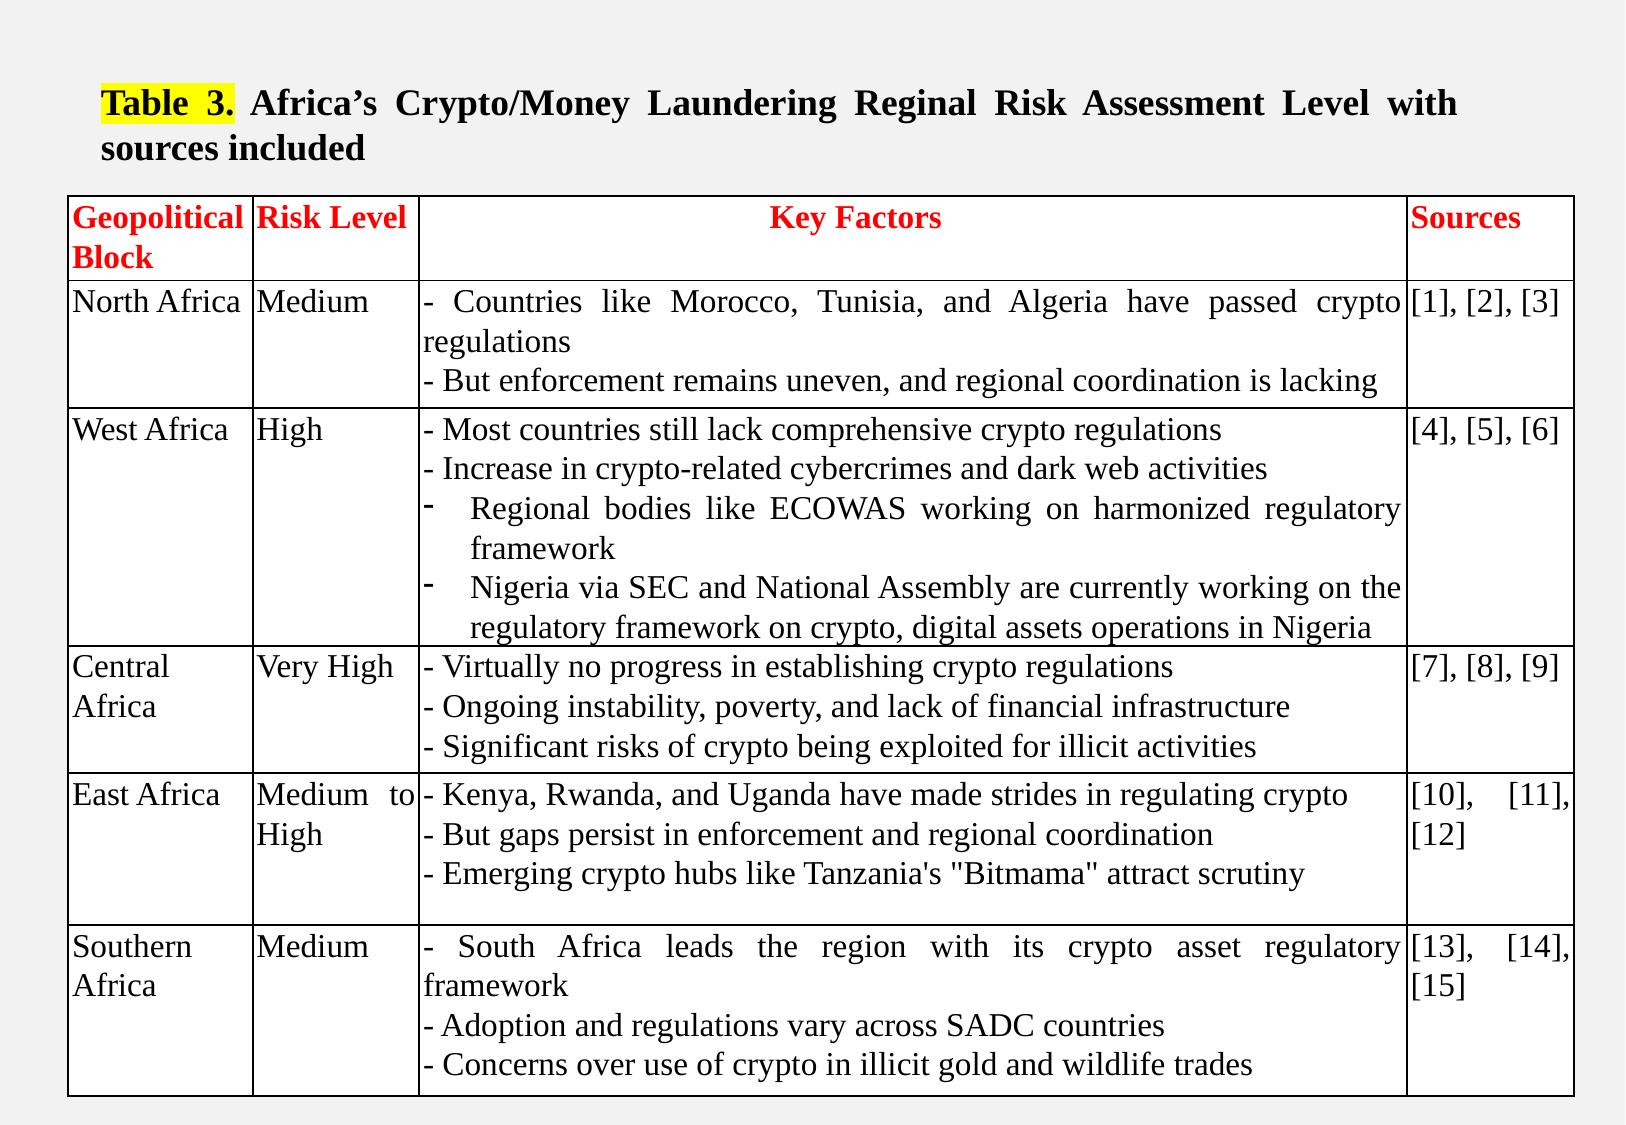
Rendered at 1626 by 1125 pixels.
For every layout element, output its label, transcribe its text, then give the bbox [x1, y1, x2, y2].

table_header Sources [1408, 197, 1573, 280]
table_cell [7], [8], [9] [1408, 647, 1573, 772]
table_cell North Africa [69, 281, 252, 407]
table_cell - South Africa leads the region with its crypto asset regulatory framework - Adoption and regulations vary across SADC countries - Concerns over use of crypto in illicit gold and wildlife trades [420, 926, 1406, 1095]
table_cell - Kenya, Rwanda, and Uganda have made strides in regulating crypto - But gaps persist in enforcement and regional coordination - Emerging crypto hubs like Tanzania's "Bitmama" attract scrutiny [420, 774, 1406, 924]
table_cell [13], [14], [15] [1408, 926, 1573, 1095]
text_box Table 3. Africa’s Crypto/Money Laundering Reginal Risk Assessment Level with sources included [85, 70, 1474, 176]
table_cell Central Africa [69, 647, 252, 772]
table_cell - Virtually no progress in establishing crypto regulations - Ongoing instability, poverty, and lack of financial infrastructure - Significant risks of crypto being exploited for illicit activities [420, 647, 1406, 772]
table_header Geopolitical Block [69, 197, 252, 280]
table_cell High [254, 409, 418, 645]
table_cell Very High [254, 647, 418, 772]
table_cell [10], [11], [12] [1408, 774, 1573, 924]
table_cell Medium to High [254, 774, 418, 924]
table_cell - Most countries still lack comprehensive crypto regulations - Increase in crypto-related cybercrimes and dark web activities Regional bodies like ECOWAS working on harmonized regulatory framework Nigeria via SEC and National Assembly are currently working on the regulatory framework on crypto, digital assets operations in Nigeria [420, 409, 1406, 645]
table_header Key Factors [420, 197, 1406, 280]
table_cell [1], [2], [3] [1408, 281, 1573, 407]
table_cell Medium [254, 281, 418, 407]
table_cell East Africa [69, 774, 252, 924]
table_cell Southern Africa [69, 926, 252, 1095]
table_cell - Countries like Morocco, Tunisia, and Algeria have passed crypto regulations - But enforcement remains uneven, and regional coordination is lacking [420, 281, 1406, 407]
table_cell Medium [254, 926, 418, 1095]
table_cell [4], [5], [6] [1408, 409, 1573, 645]
table_cell West Africa [69, 409, 252, 645]
table_header Risk Level [254, 197, 418, 280]
